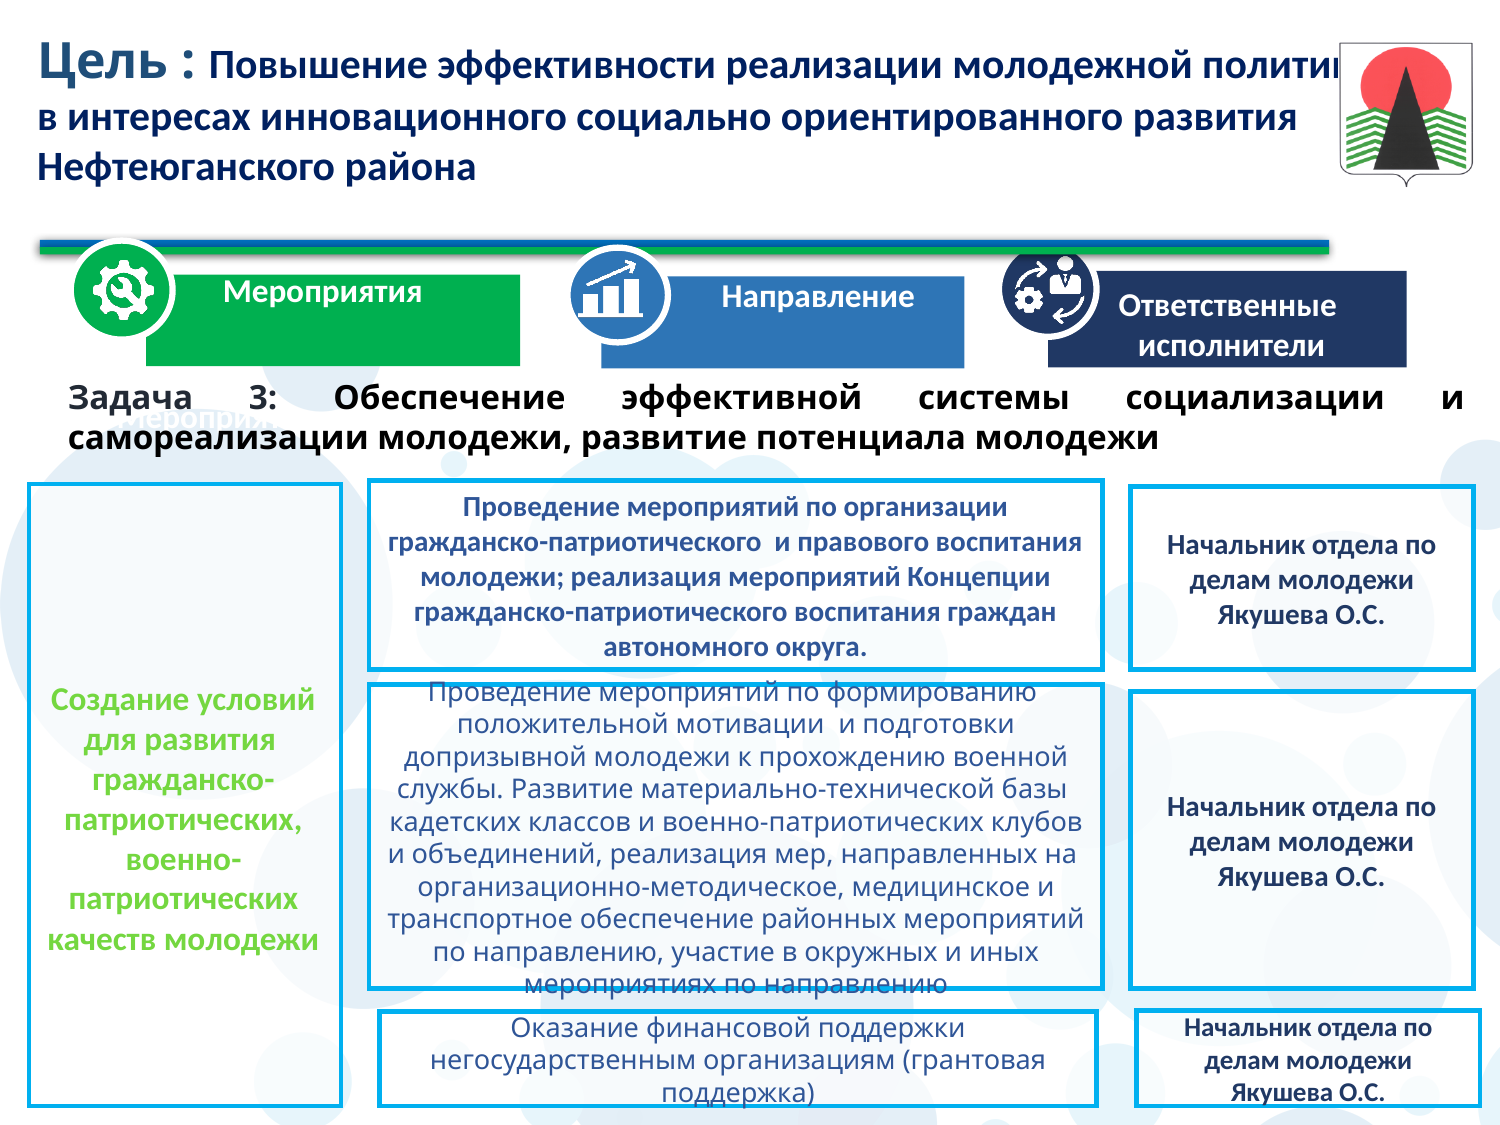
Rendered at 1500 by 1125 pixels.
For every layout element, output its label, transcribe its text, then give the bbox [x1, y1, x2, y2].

text_box Создание условий для развития гражданско-патриотических, военно-патриотических качеств молодежи [20, 669, 347, 964]
text_box [145, 274, 521, 367]
text_box [1047, 270, 1103, 368]
text_box [997, 263, 1083, 338]
text_box Цель : Повышение эффективности реализации молодежной политики в интересах инновационного социально ориентированного развития Нефтеюганского района [22, 21, 1406, 197]
text_box Мероприятия [207, 262, 438, 317]
text_box Направление [706, 266, 931, 322]
picture [1338, 41, 1474, 188]
picture [93, 260, 154, 320]
text_box Оказание финансовой поддержки негосударственным организациям (грантовая поддержка) [378, 1011, 1098, 1107]
text_box [69, 255, 174, 341]
text_box Начальник отдела по делам молодежи Якушева О.С. [1129, 690, 1475, 990]
text_box [566, 255, 669, 344]
text_box [1087, 263, 1098, 320]
picture [1012, 256, 1087, 324]
text_box [28, 964, 342, 1107]
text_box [39, 239, 1330, 255]
text_box Начальник отдела по делам молодежи Якушева О.С. [1136, 1009, 1481, 1107]
text_box Проведение мероприятий по формированию положительной мотивации и подготовки допризывной молодежи к прохождению военной службы. Развитие материально-технической базы кадетских классов и военно-патриотических клубов и объединений, реализация мер, направленных на организационно-методическое, медицинское и транспортное обеспечение районных мероприятий по направлению, участие в окружных и иных мероприятиях по направлению [368, 683, 1103, 990]
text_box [514, 603, 949, 664]
text_box [1360, 270, 1408, 368]
text_box [600, 275, 965, 368]
text_box [28, 483, 342, 669]
picture [578, 256, 643, 320]
text_box Проведение мероприятий по организации гражданско-патриотического и правового воспитания молодежи; реализация мероприятий Концепции гражданско-патриотического воспитания граждан автономного округа. [368, 479, 1103, 671]
text_box Начальник отдела по делам молодежи Якушева О.С. [1129, 485, 1475, 671]
text_box Ответственные исполнители [1103, 235, 1360, 368]
text_box Задача 3: Обеспечение эффективной системы социализации и самореализации молодежи, развитие потенциала молодежи [53, 368, 1481, 464]
